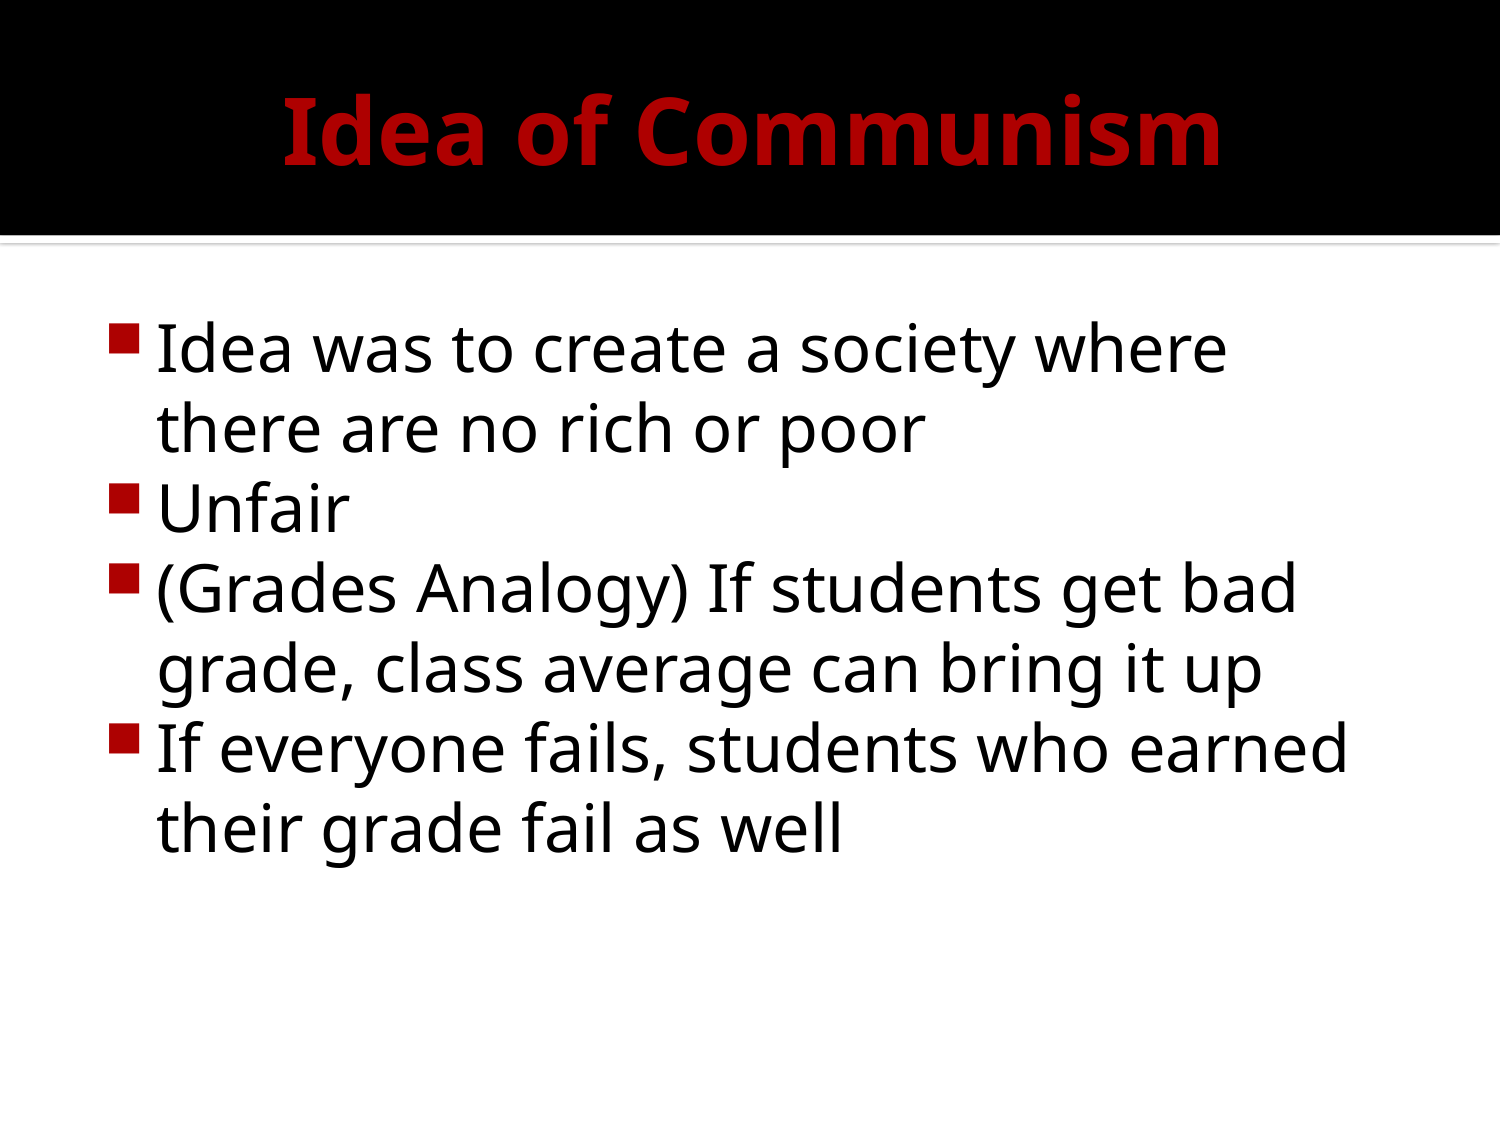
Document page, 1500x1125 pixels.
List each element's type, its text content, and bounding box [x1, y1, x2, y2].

list Idea was to create a society where there are no rich or poor Unfair (Grades Analogy) If students get bad grade, class average can bring it up If everyone fails, students who earned their grade fail as well [75, 291, 1425, 1050]
title Idea of Communism [75, 25, 1425, 231]
